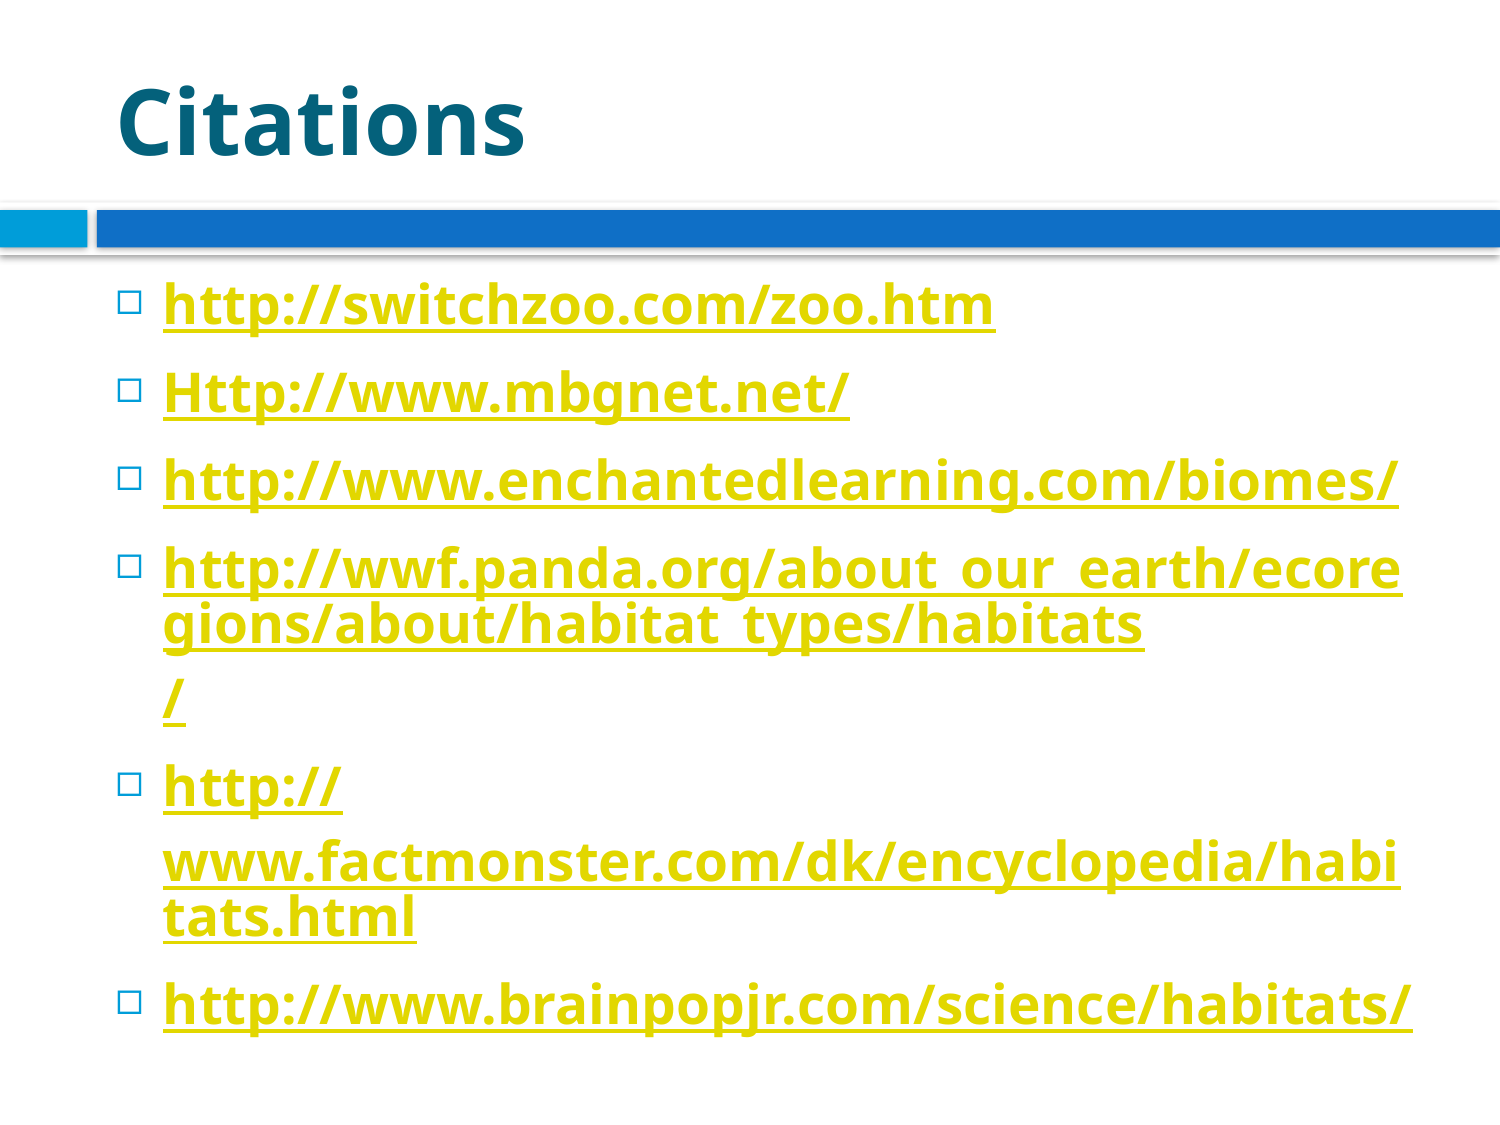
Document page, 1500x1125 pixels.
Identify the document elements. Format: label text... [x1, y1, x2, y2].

list http://switchzoo.com/zoo.htm Http://www.mbgnet.net/ http://www.enchantedlearning.com/biomes/ http://wwf.panda.org/about_our_earth/ecoregions/about/habitat_types/habitats/ http://www.factmonster.com/dk/encyclopedia/habitats.html http://www.brainpopjr.com/science/habitats/ [100, 262, 1438, 1000]
title Citations [100, 37, 1438, 200]
